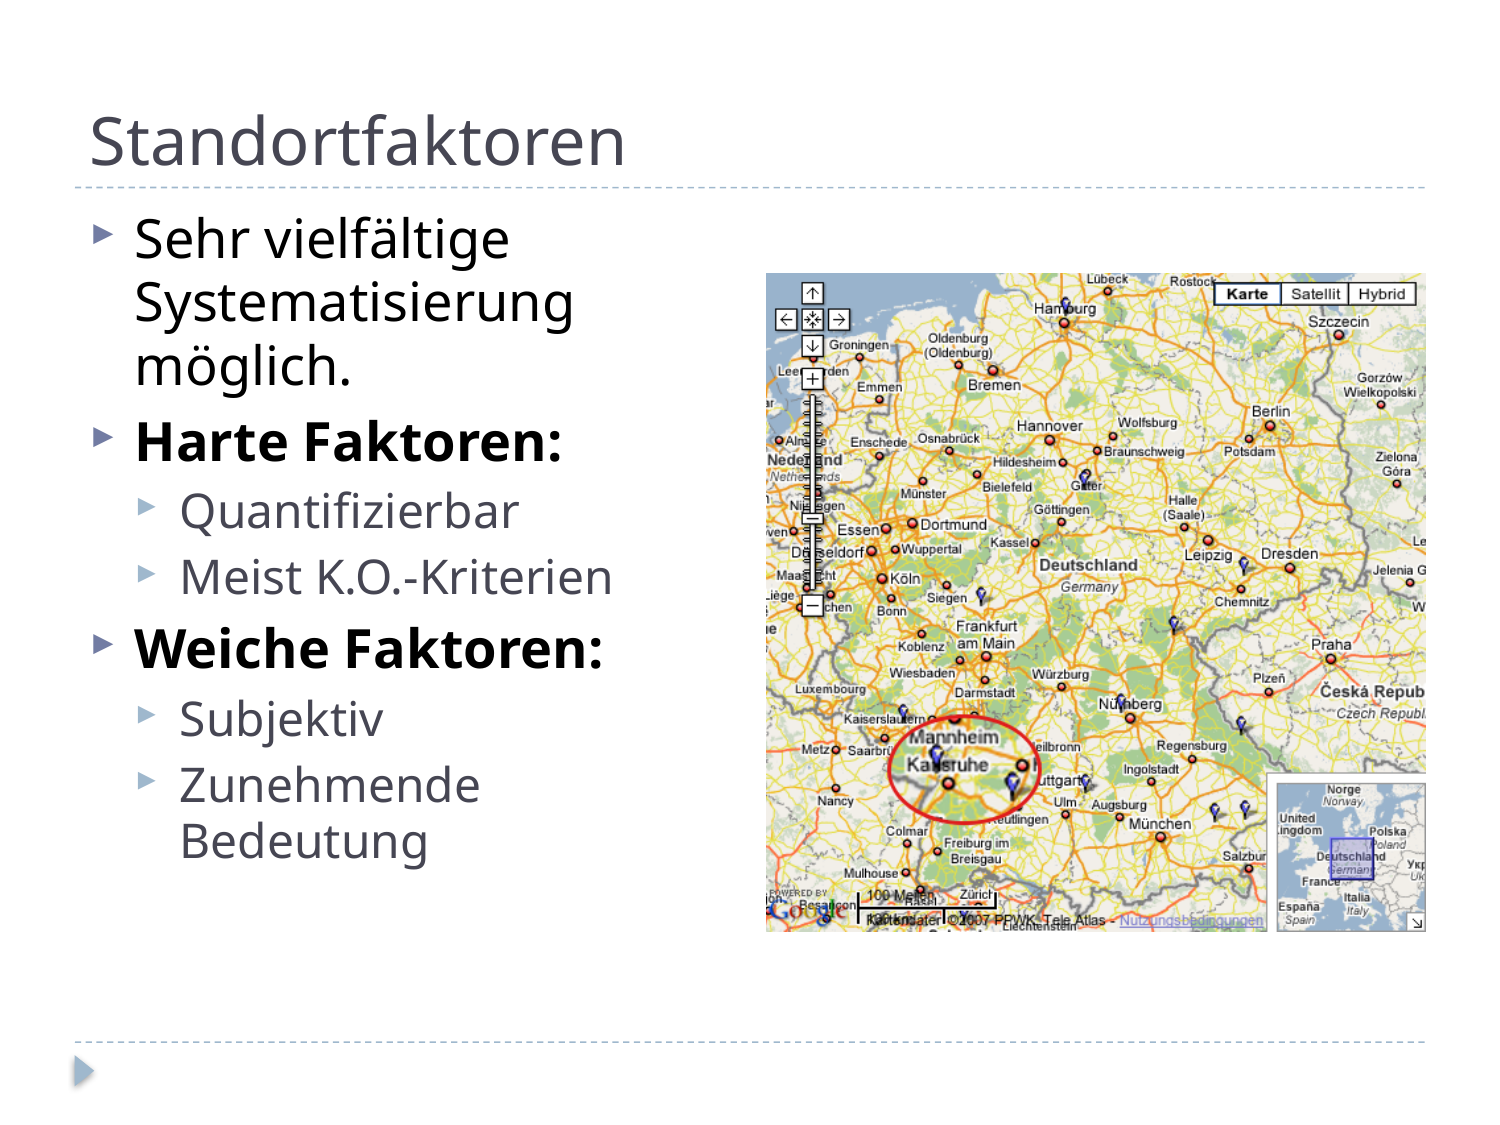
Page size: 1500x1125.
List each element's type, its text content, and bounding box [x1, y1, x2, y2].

title Standortfaktoren [75, 24, 1425, 188]
picture [766, 272, 1426, 933]
list Sehr vielfältige Systematisierung möglich. Harte Faktoren: Quantifizierbar Meist K.O.-Kriterien Weiche Faktoren: Subjektiv Zunehmende Bedeutung [75, 200, 734, 1006]
